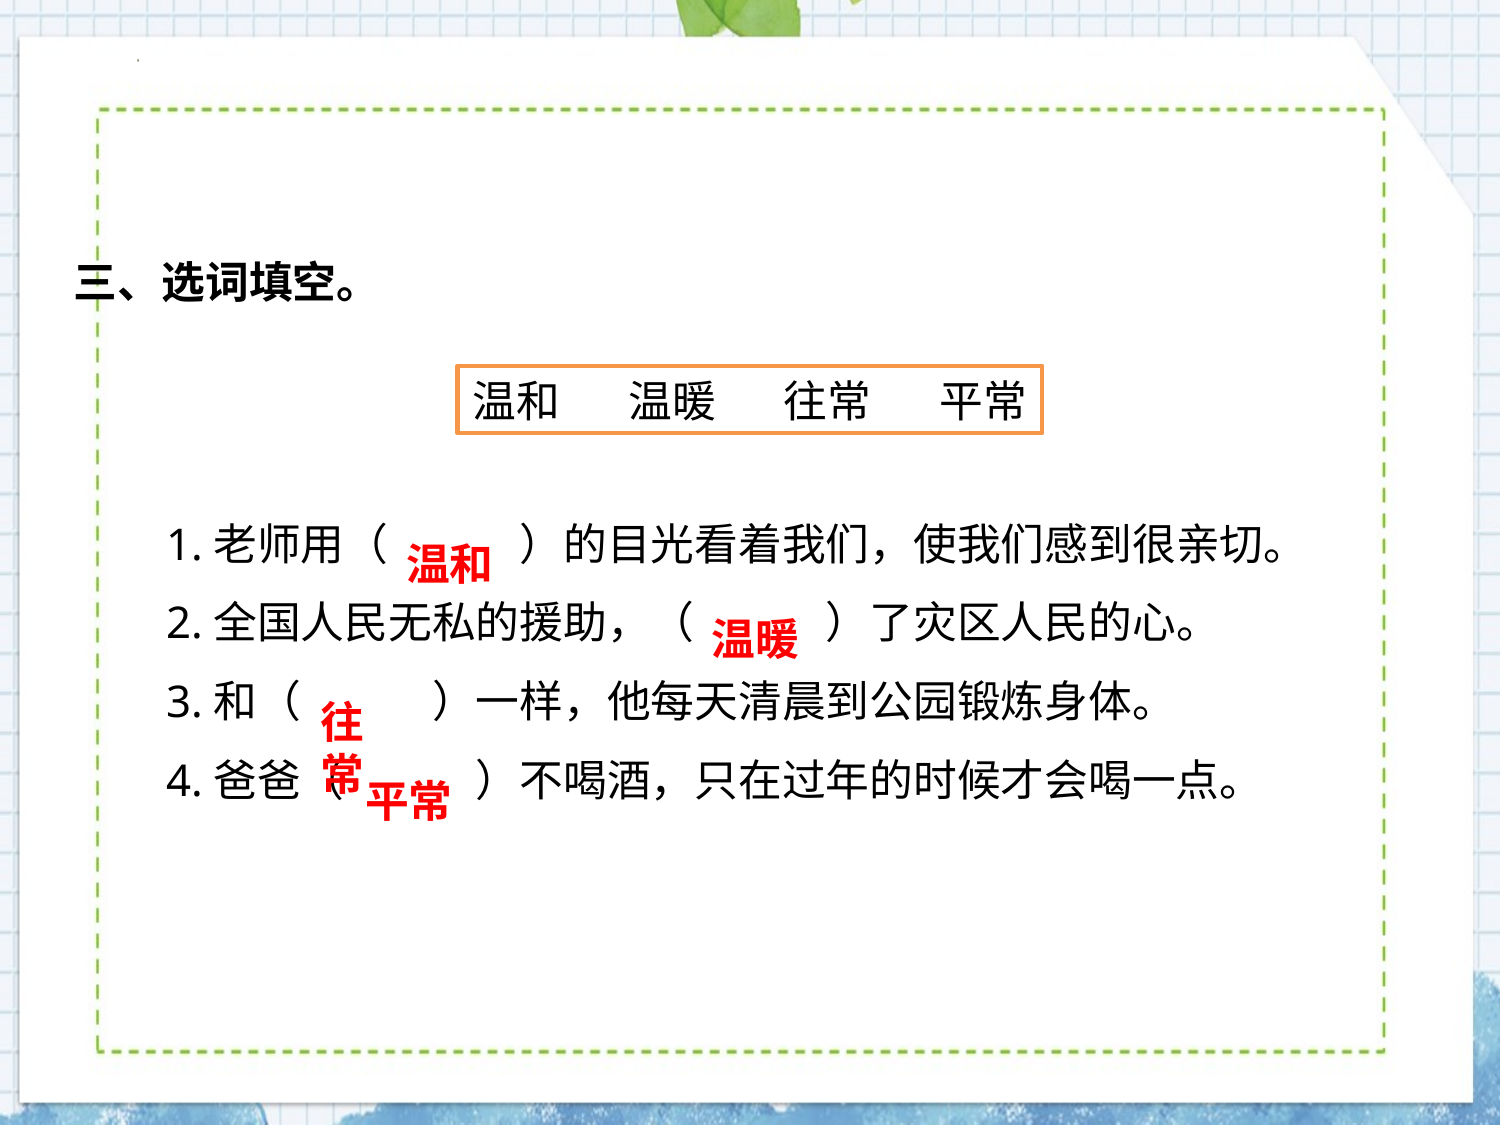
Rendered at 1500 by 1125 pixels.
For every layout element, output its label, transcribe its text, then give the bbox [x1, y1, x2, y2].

text_box 三、选词填空。 [59, 247, 1151, 315]
text_box 平常 [350, 766, 475, 834]
text_box 温暖 [696, 604, 834, 672]
text_box 温和 温暖 往常 平常 [457, 365, 1043, 434]
text_box 往常 [306, 687, 418, 807]
picture [0, 0, 1500, 1125]
text_box 1.老师用（ ）的目光看着我们，使我们感到很亲切。 2.全国人民无私的援助，（ ）了灾区人民的心。 3.和（ ）一样，他每天清晨到公园锻炼身体。 4.爸爸（ ）不喝酒，只在过年的时候才会喝一点。 [151, 430, 1349, 813]
text_box 温和 [391, 529, 522, 597]
